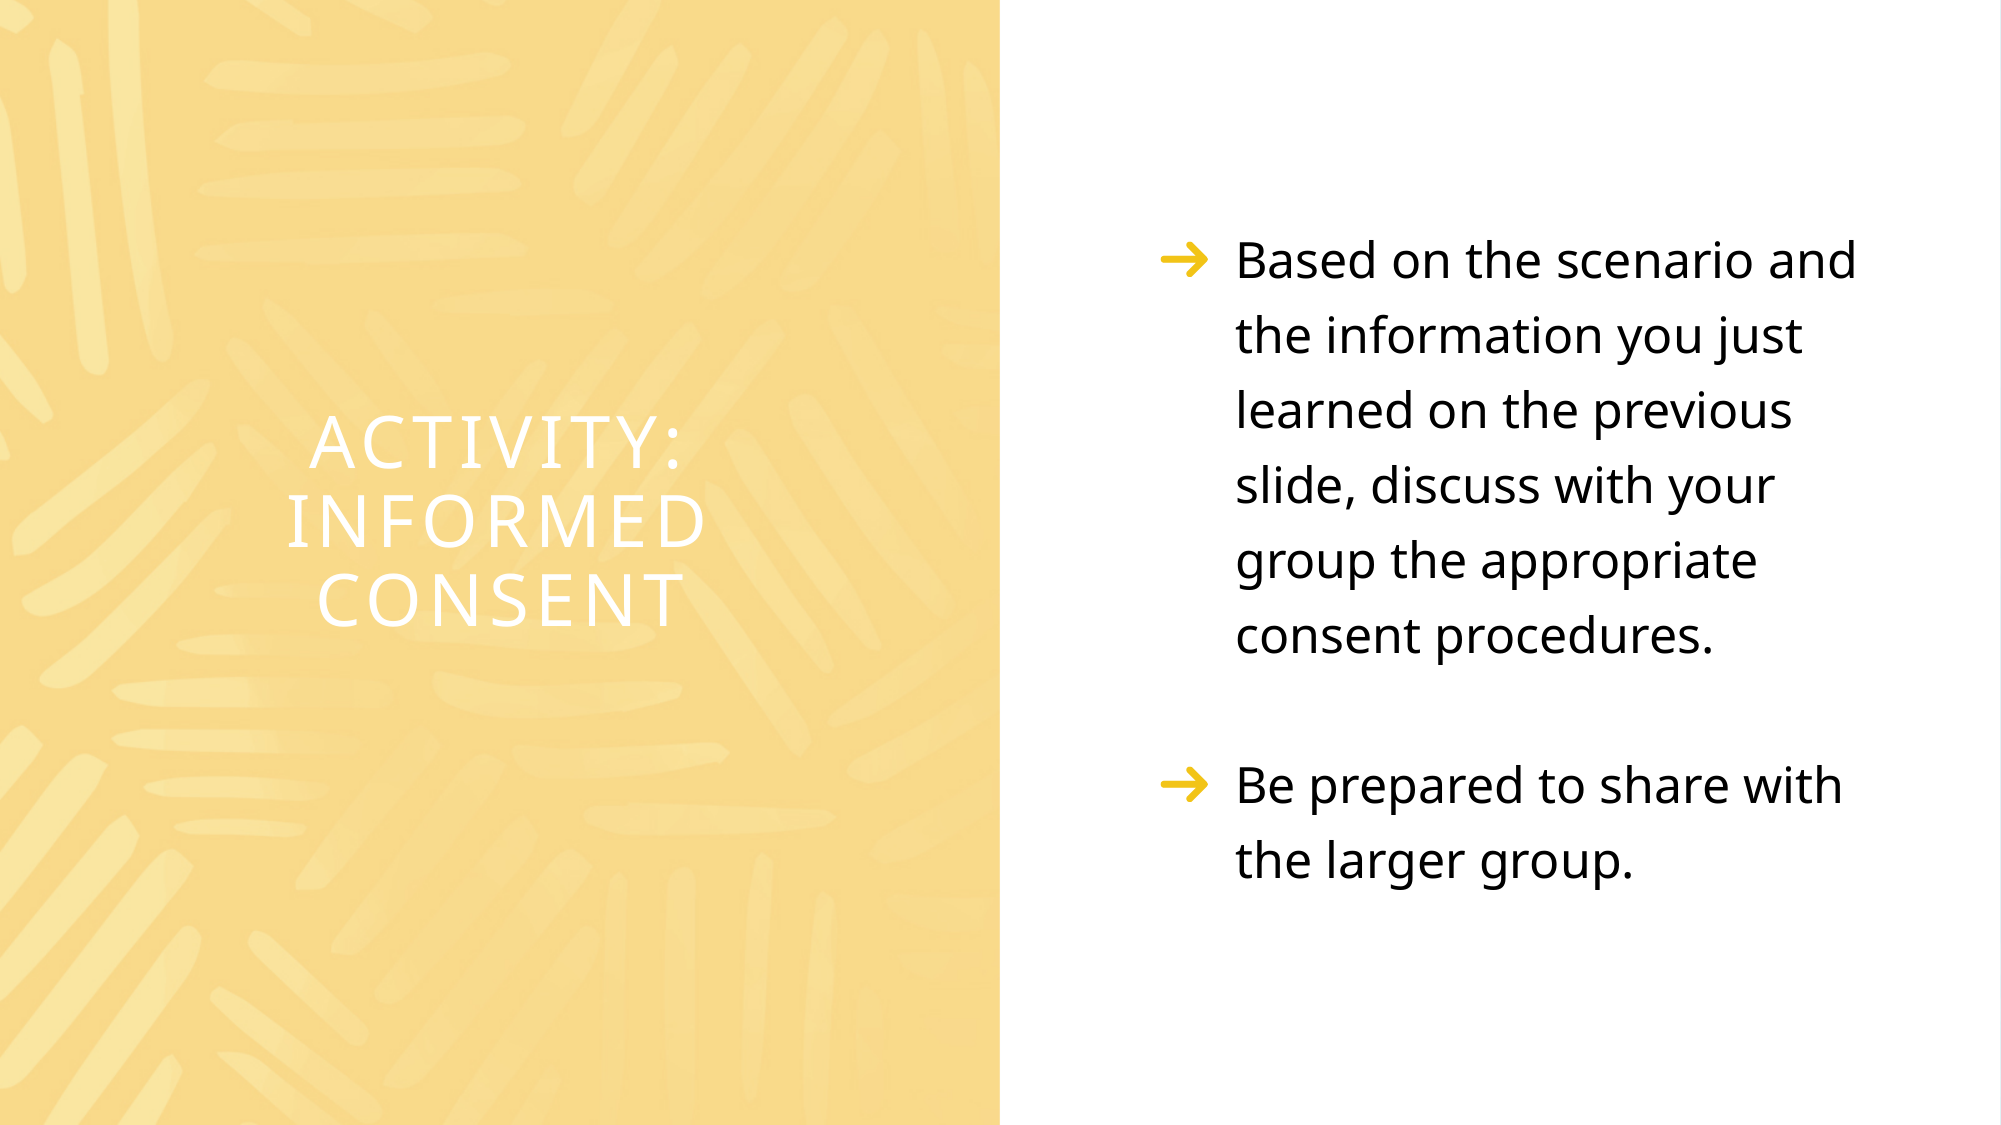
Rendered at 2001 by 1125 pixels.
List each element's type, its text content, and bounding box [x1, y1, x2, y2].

list Based on the scenario and the information you just learned on the previous slide, discuss with your group the appropriate consent procedures. Be prepared to share with the larger group. [1152, 140, 1888, 971]
title ACTIVITY: InFORMED consent [108, 396, 892, 651]
picture [0, 0, 2001, 1125]
